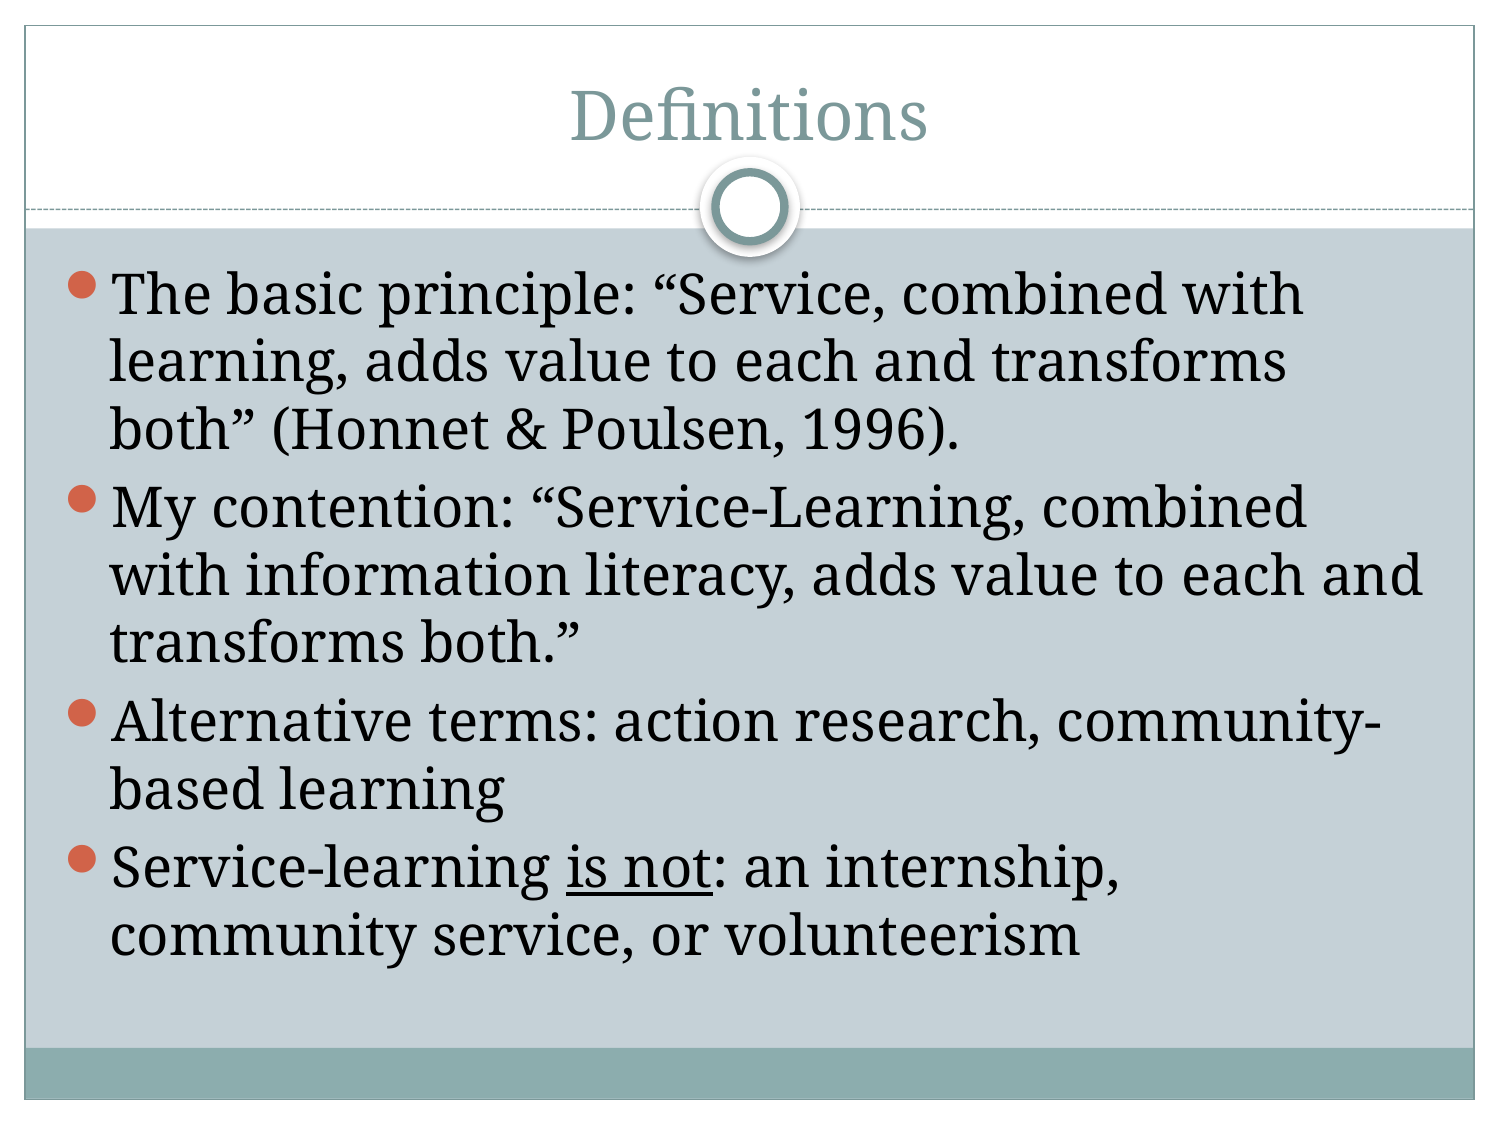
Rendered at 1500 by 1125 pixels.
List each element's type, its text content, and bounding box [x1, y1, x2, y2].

list The basic principle: “Service, combined with learning, adds value to each and transforms both” (Honnet & Poulsen, 1996). My contention: “Service-Learning, combined with information literacy, adds value to each and transforms both.” Alternative terms: action research, community-based learning Service-learning is not: an internship, community service, or volunteerism [49, 250, 1445, 1001]
title Definitions [49, 37, 1450, 162]
